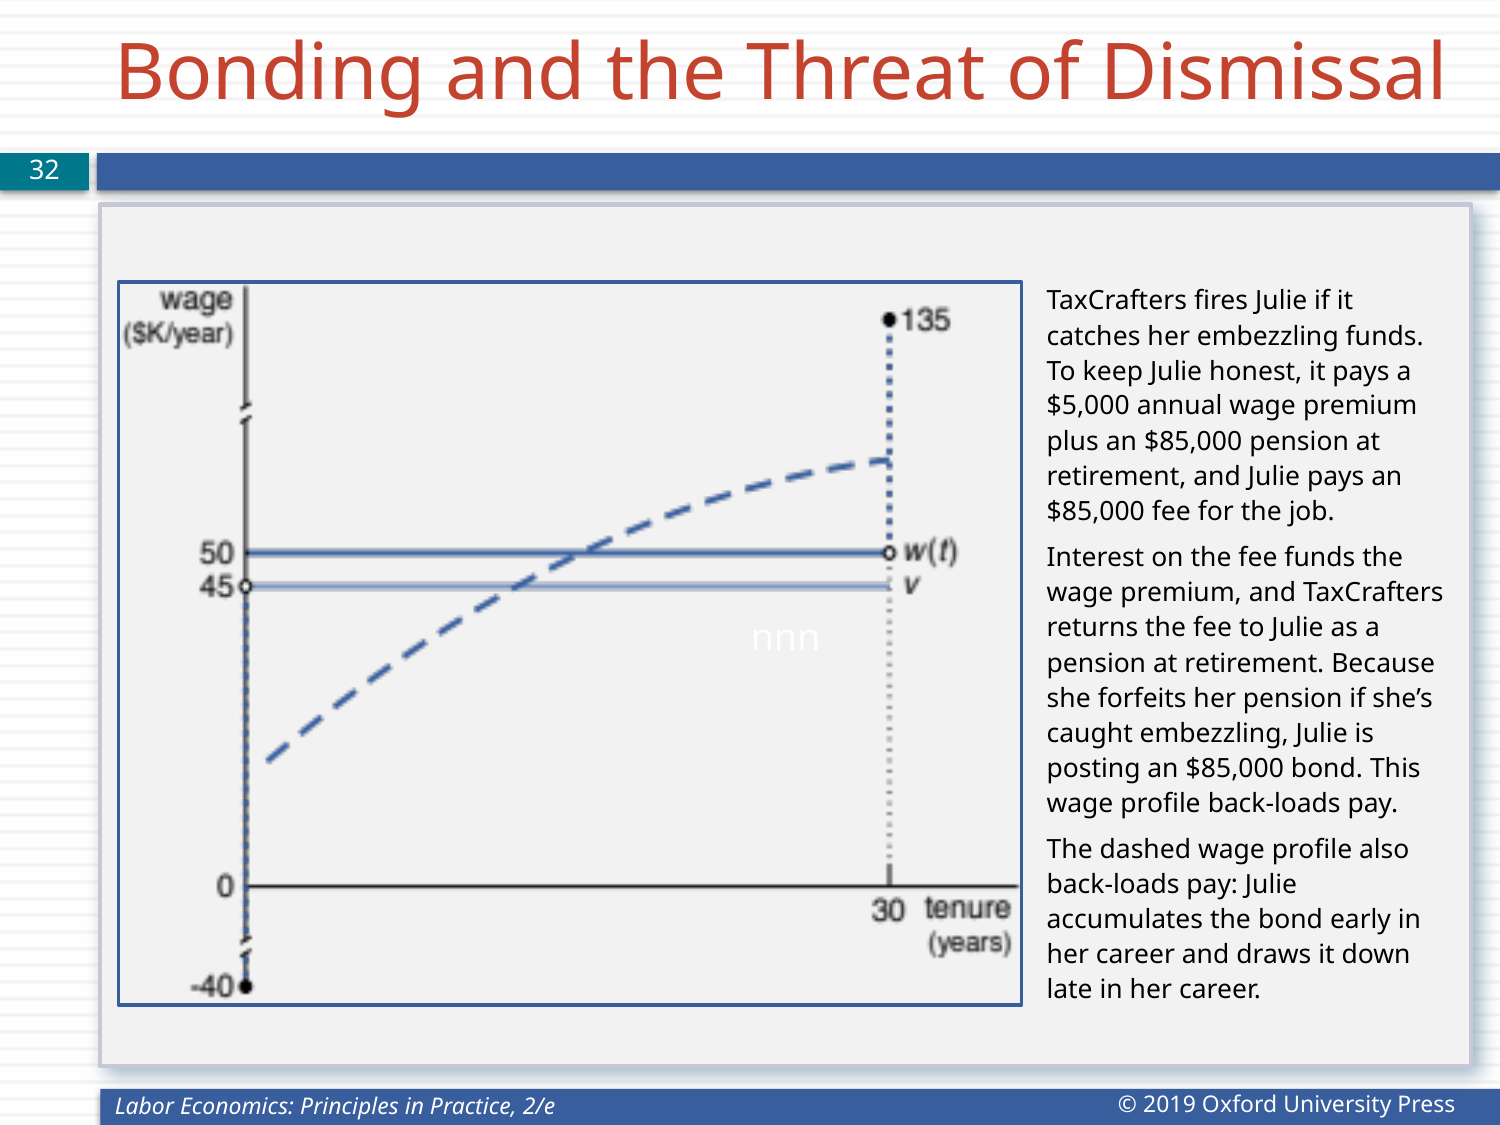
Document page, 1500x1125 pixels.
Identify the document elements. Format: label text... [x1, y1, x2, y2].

slide_number 31 [0, 153, 89, 191]
list TaxCrafters fires Julie if it catches her embezzling funds. To keep Julie honest, it pays a $5,000 annual wage premium plus an $85,000 pension at retirement, and Julie pays an $85,000 fee for the job. Interest on the fee funds the wage premium, and TaxCrafters returns the fee to Julie as a pension at retirement. Because she forfeits her pension if she’s caught embezzling, Julie is posting an $85,000 bond. This wage profile back-loads pay. The dashed wage profile also back-loads pay: Julie accumulates the bond early in her career and draws it down late in her career. [1031, 272, 1459, 1053]
title Bonding and the Threat of Dismissal [99, 1, 1472, 136]
slide_number Labor Economics: Principles in Practice, 2/e [99, 1090, 745, 1125]
picture [119, 283, 1021, 1004]
footer © 2019 Oxford University Press [825, 1090, 1471, 1125]
